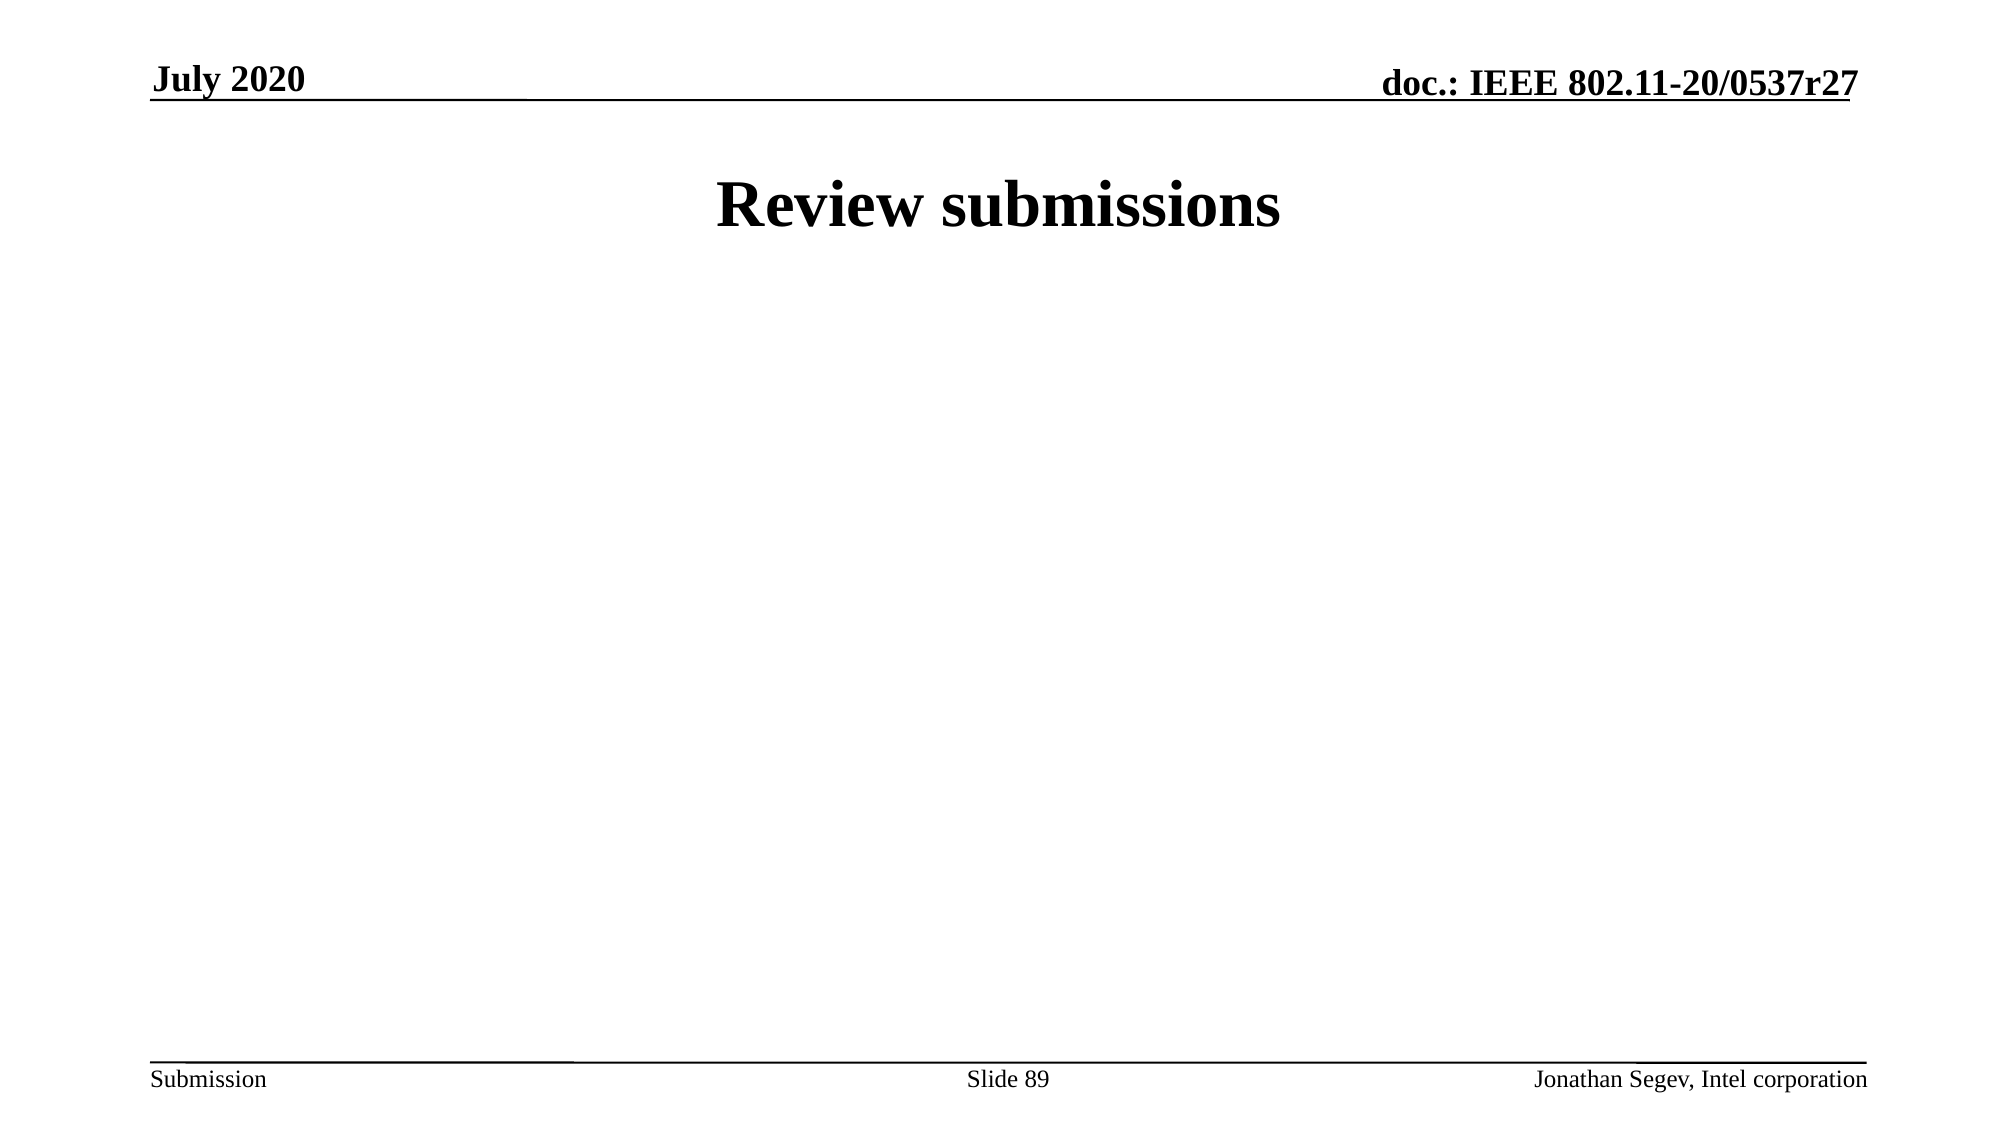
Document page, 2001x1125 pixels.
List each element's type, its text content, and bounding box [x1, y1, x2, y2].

slide_number Slide 89 [950, 1061, 1067, 1123]
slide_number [152, 54, 563, 100]
title Review submissions [149, 112, 1850, 288]
footer Jonathan Segev, Intel corporation [1171, 1061, 1869, 1093]
